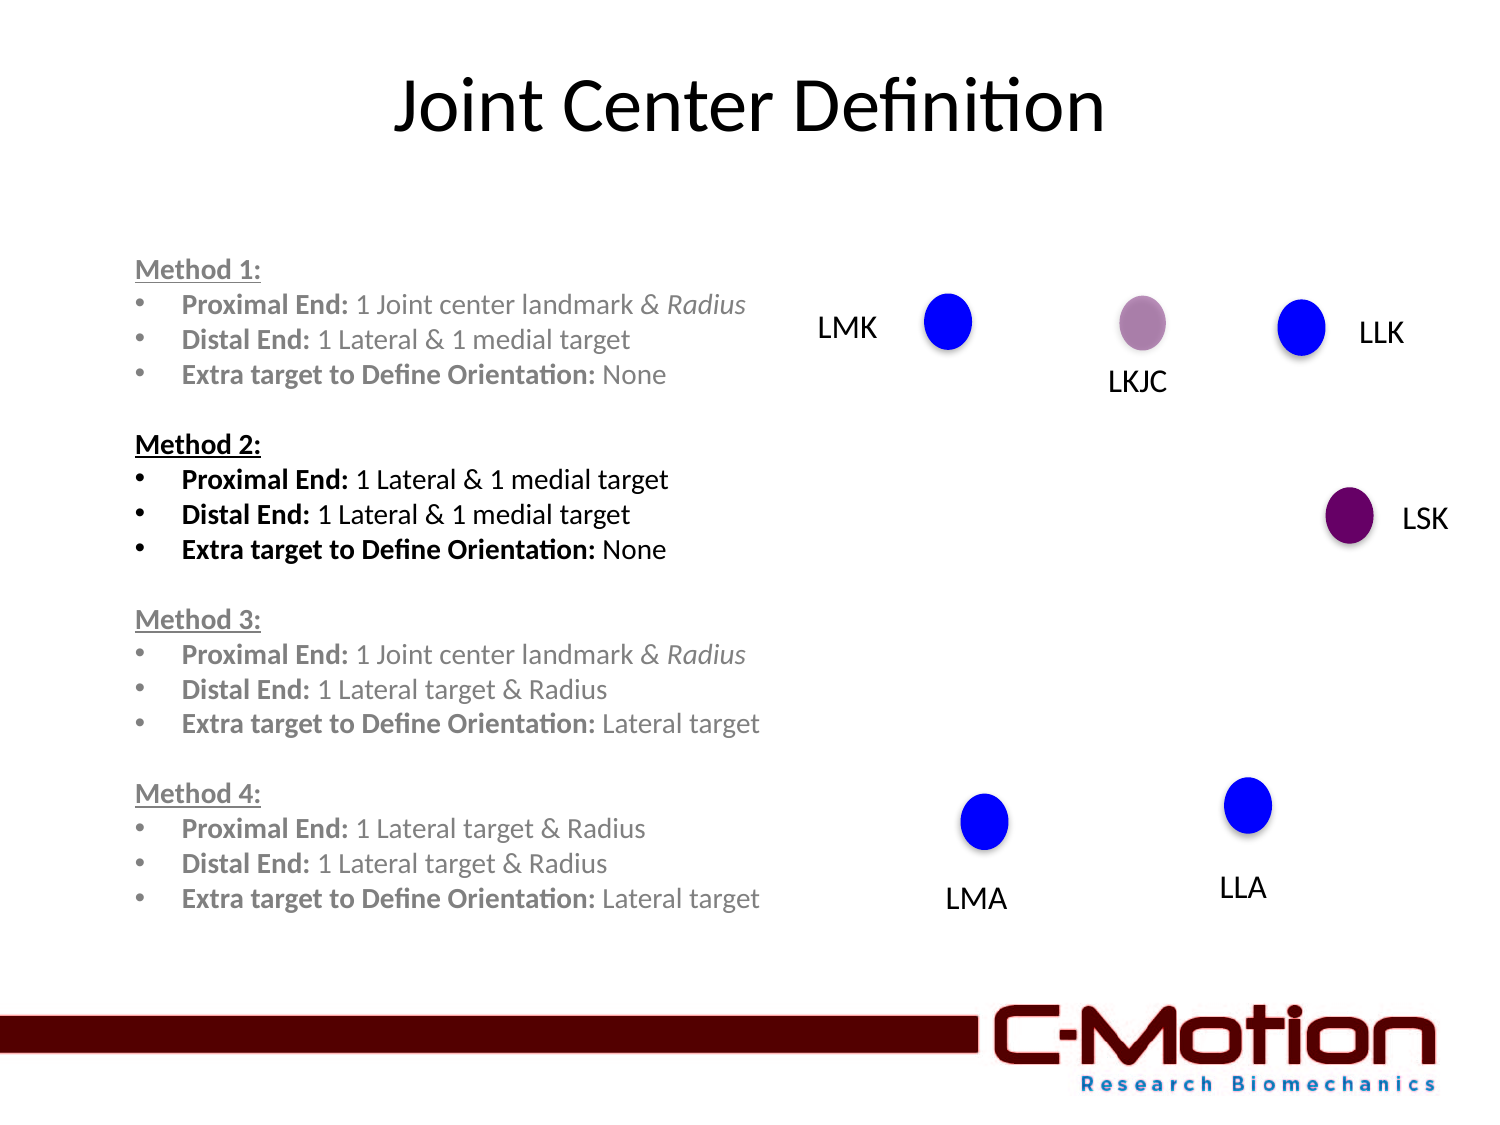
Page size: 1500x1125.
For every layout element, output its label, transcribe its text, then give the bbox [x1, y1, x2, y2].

text_box Method 1: Proximal End: 1 Joint center landmark & Radius Distal End: 1 Lateral & 1 medial target Extra target to Define Orientation: None Method 2: Proximal End: 1 Lateral & 1 medial target Distal End: 1 Lateral & 1 medial target Extra target to Define Orientation: None Method 3: Proximal End: 1 Joint center landmark & Radius Distal End: 1 Lateral target & Radius Extra target to Define Orientation: Lateral target Method 4: Proximal End: 1 Lateral target & Radius Distal End: 1 Lateral target & Radius Extra target to Define Orientation: Lateral target [120, 243, 806, 922]
picture [0, 987, 1500, 1096]
title Joint Center Definition [75, 45, 1425, 233]
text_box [802, 298, 1485, 926]
